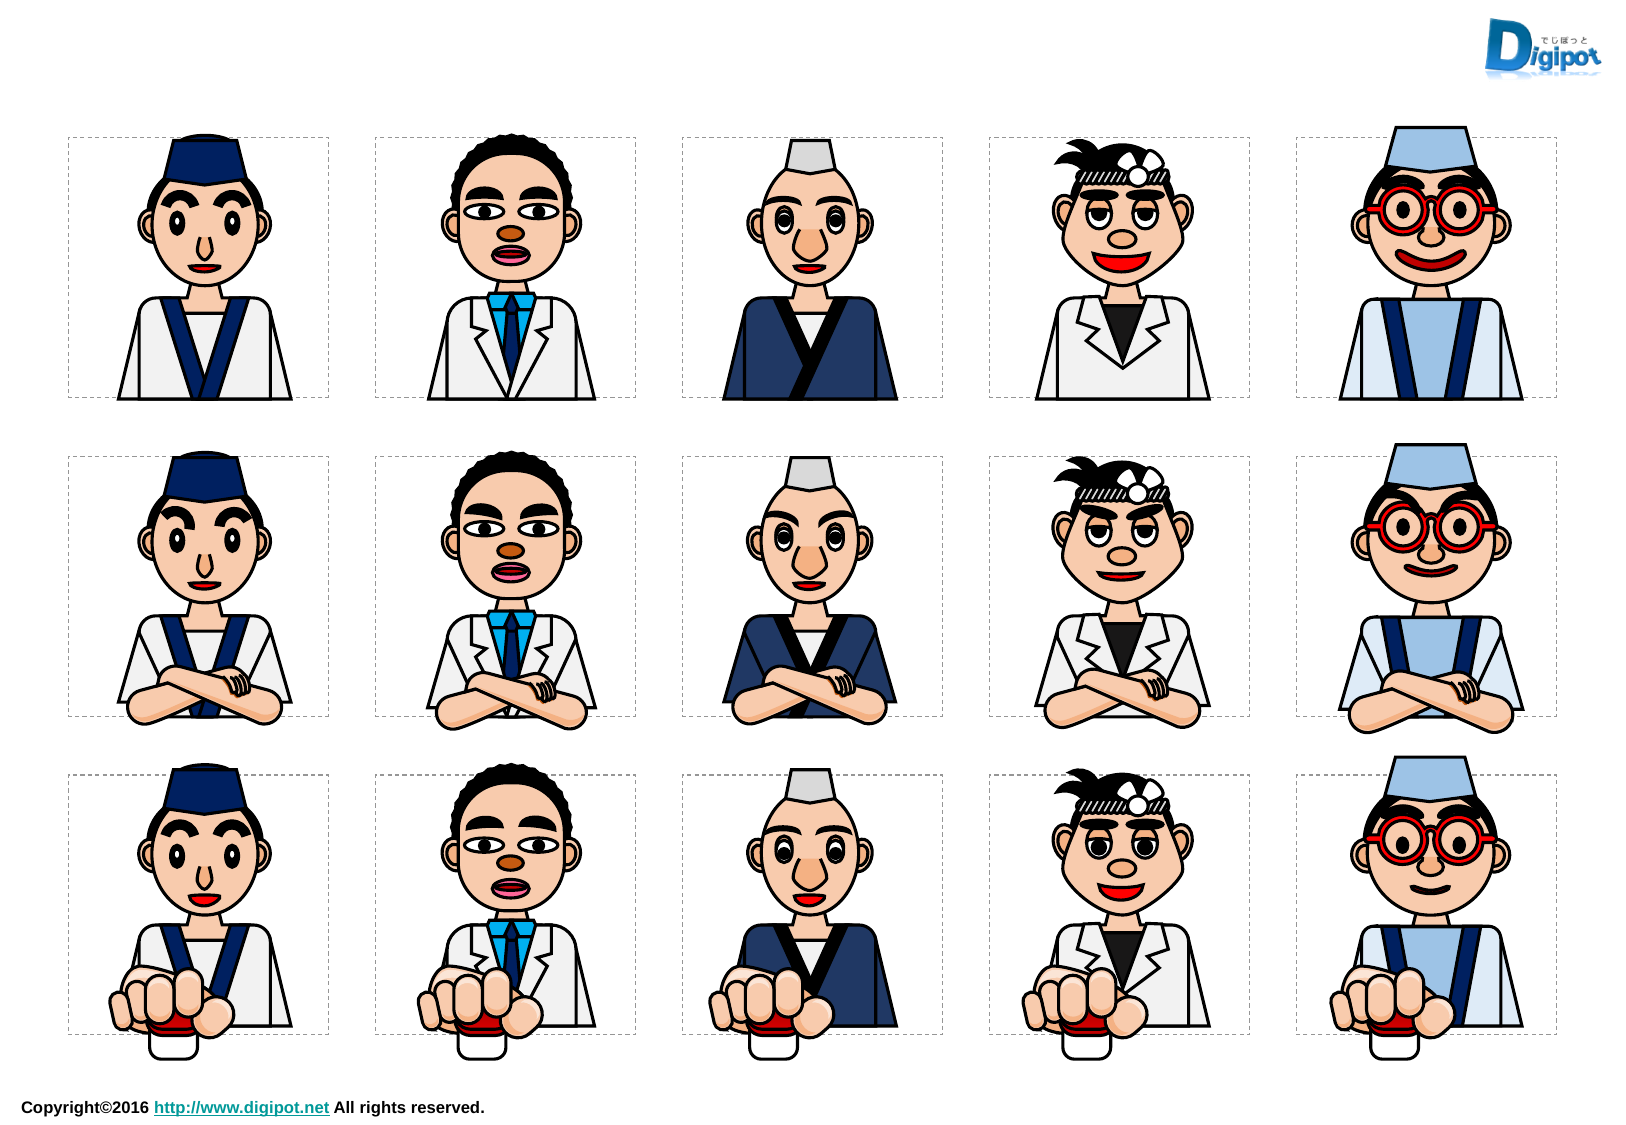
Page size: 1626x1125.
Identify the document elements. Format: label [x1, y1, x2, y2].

text_box [1036, 140, 1210, 400]
text_box [723, 140, 897, 400]
text_box [1332, 756, 1523, 1060]
text_box [419, 764, 595, 1060]
text_box [427, 451, 596, 719]
text_box [1024, 769, 1210, 1060]
picture [1485, 18, 1602, 82]
text_box [1339, 444, 1523, 721]
text_box [1035, 457, 1210, 718]
text_box [111, 764, 292, 1060]
text_box [118, 452, 292, 718]
text_box [723, 457, 896, 718]
text_box [428, 134, 595, 400]
text_box [118, 135, 292, 400]
text_box [1340, 127, 1523, 400]
text_box [711, 769, 897, 1060]
